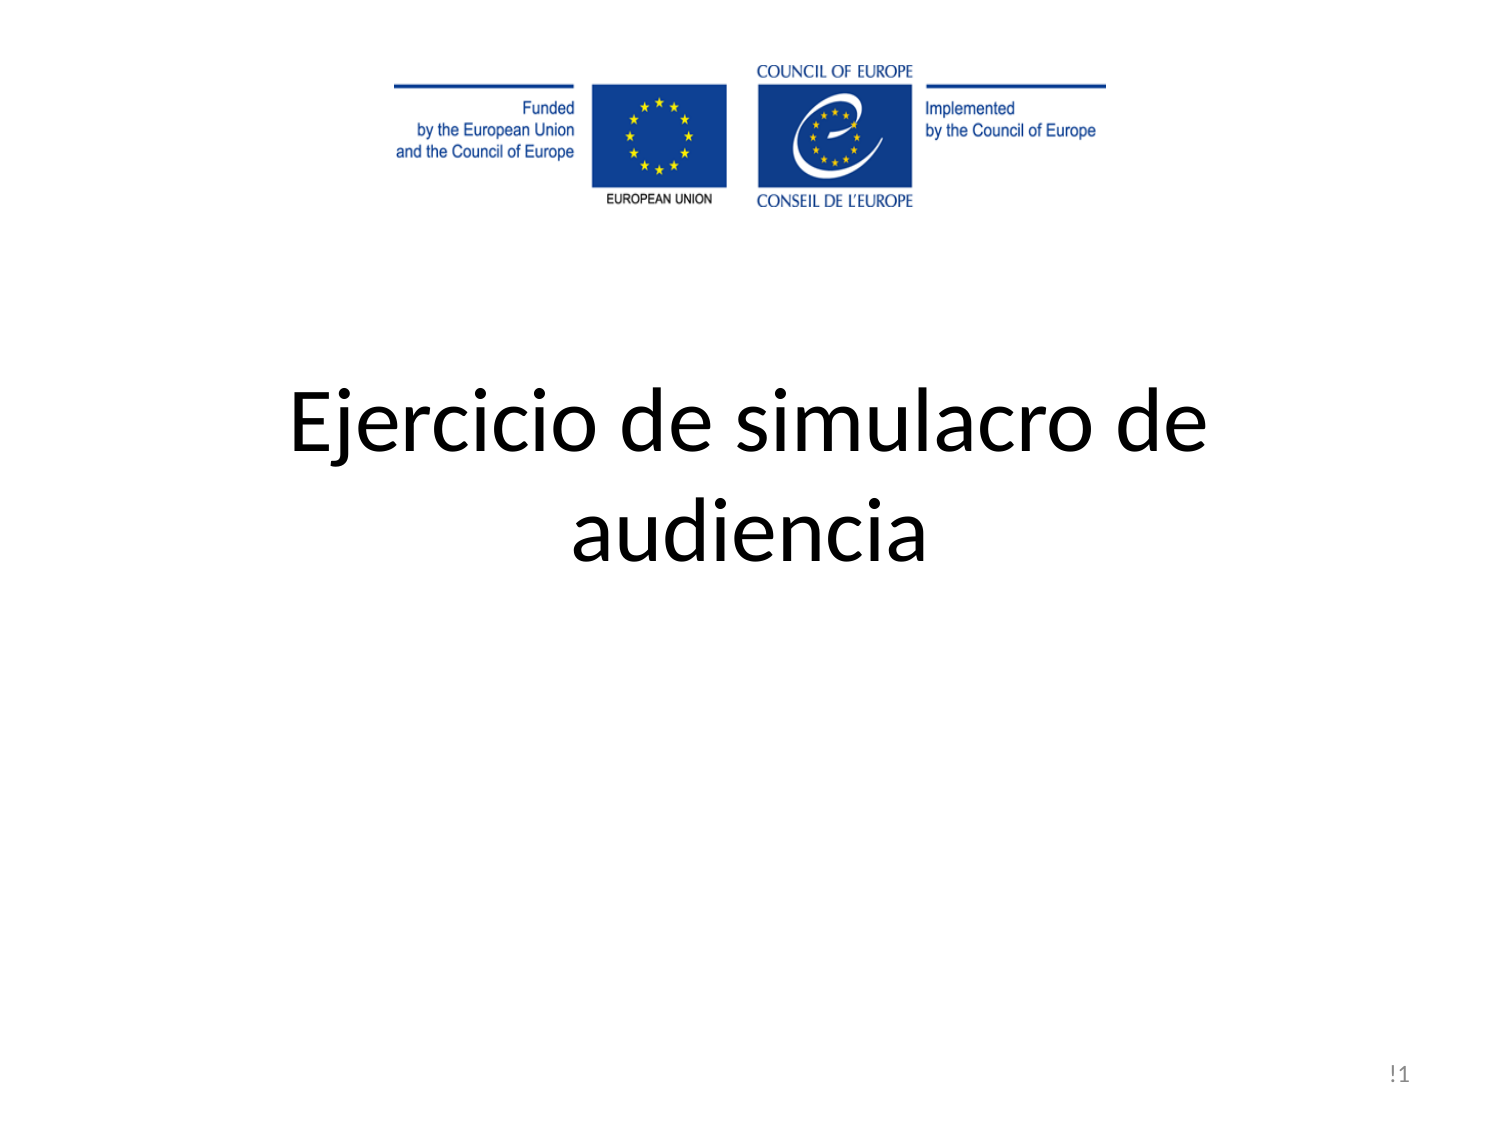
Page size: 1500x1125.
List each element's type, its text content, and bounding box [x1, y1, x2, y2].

slide_number !1 [1074, 1042, 1425, 1103]
picture [394, 65, 1106, 208]
title Ejercicio de simulacro de audiencia [112, 349, 1388, 591]
